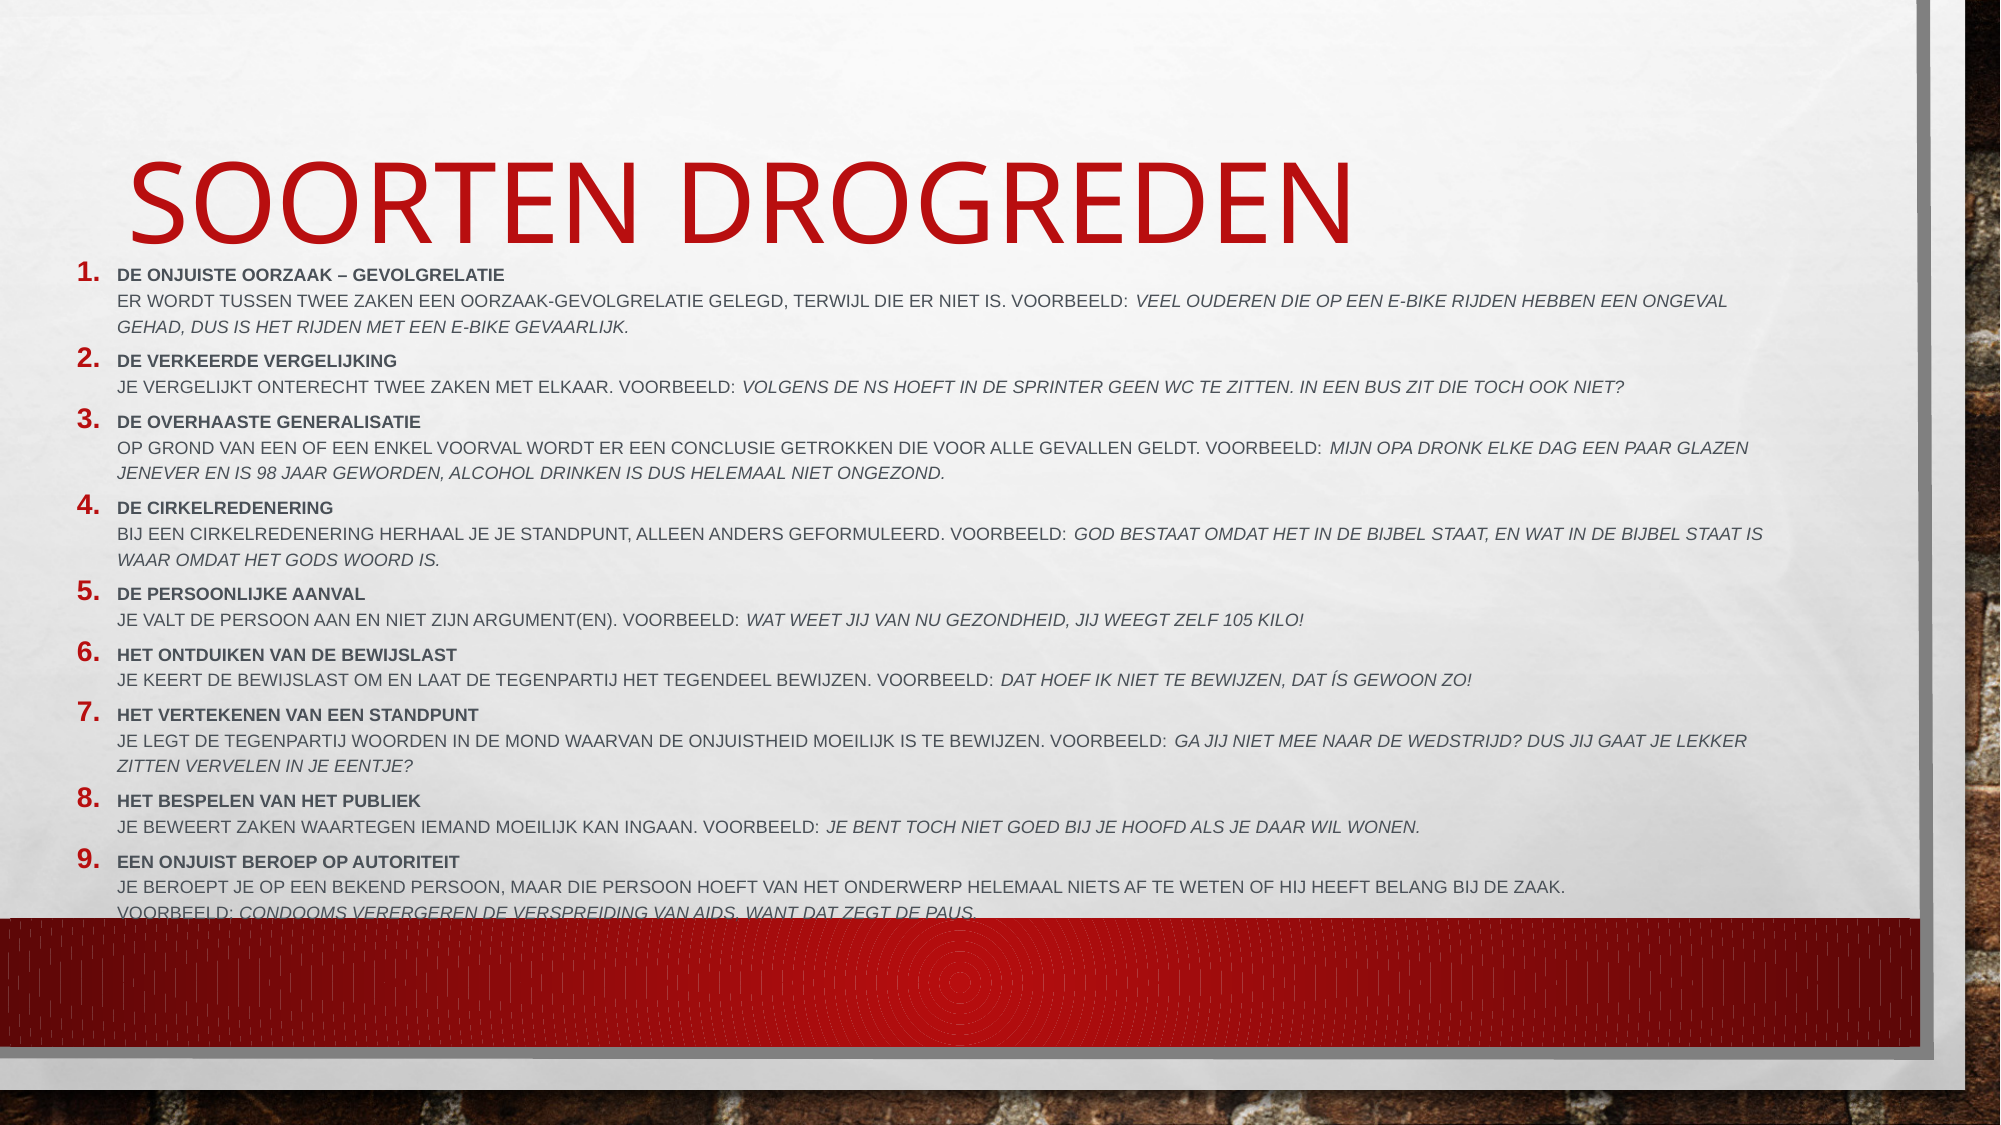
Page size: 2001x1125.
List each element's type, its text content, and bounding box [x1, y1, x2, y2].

list De onjuiste oorzaak – gevolgrelatie Er wordt tussen twee zaken een oorzaak-gevolgrelatie gelegd, terwijl die er niet is. Voorbeeld: Veel ouderen die op een e-bike rijden hebben een ongeval gehad, dus is het rijden met een e-bike gevaarlijk. De verkeerde vergelijking Je vergelijkt onterecht twee zaken met elkaar. Voorbeeld: Volgens de NS hoeft in de sprinter geen wc te zitten. In een bus zit die toch ook niet? De overhaaste generalisatie Op grond van een of een enkel voorval wordt er een conclusie getrokken die voor alle gevallen geldt. Voorbeeld: Mijn opa dronk elke dag een paar glazen jenever en is 98 jaar geworden, alcohol drinken is dus helemaal niet ongezond. De cirkelredenering Bij een cirkelredenering herhaal je je standpunt, alleen anders geformuleerd. Voorbeeld: God bestaat omdat het in de bijbel staat, en wat in de bijbel staat is waar omdat het Gods woord is. De persoonlijke aanval Je valt de persoon aan en niet zijn argument(en). Voorbeeld: Wat weet jij van nu gezondheid, jij weegt zelf 105 kilo! Het ontduiken van de bewijslast Je keert de bewijslast om en laat de tegenpartij het tegendeel bewijzen. Voorbeeld: Dat hoef ik niet te bewijzen, dat ís gewoon zo! Het vertekenen van een standpunt Je legt de tegenpartij woorden in de mond waarvan de onjuistheid moeilijk is te bewijzen. Voorbeeld: Ga jij niet mee naar de wedstrijd? Dus jij gaat je lekker zitten vervelen in je eentje? Het bespelen van het publiek Je beweert zaken waartegen iemand moeilijk kan ingaan. Voorbeeld: Je bent toch niet goed bij je hoofd als je daar wil wonen. Een onjuist beroep op autoriteit Je beroept je op een bekend persoon, maar die persoon hoeft van het onderwerp helemaal niets af te weten of hij heeft belang bij de zaak. Voorbeeld: Condooms verergeren de verspreiding van aids, want dat zegt de paus. [61, 252, 1818, 931]
picture [0, 0, 2000, 1125]
title Soorten Drogreden [112, 112, 1818, 252]
